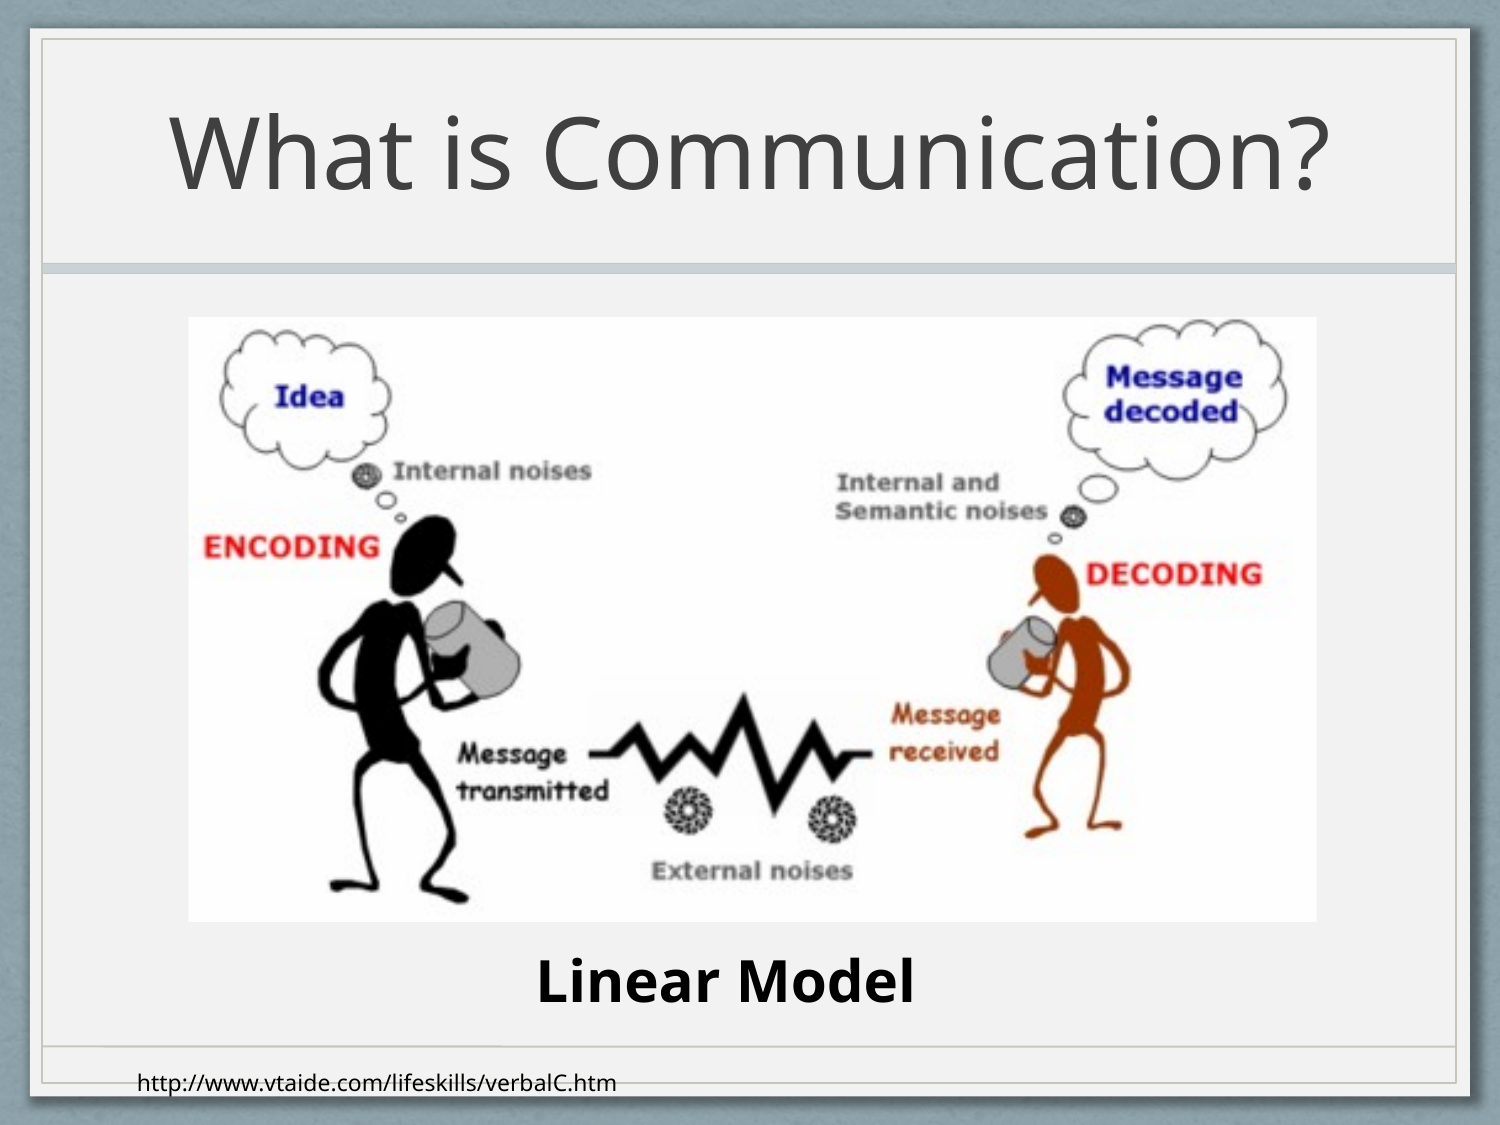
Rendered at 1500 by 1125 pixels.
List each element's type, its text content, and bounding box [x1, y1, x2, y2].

text_box Linear Model [520, 936, 931, 1022]
title What is Communication? [147, 40, 1353, 260]
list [187, 316, 1318, 922]
text_box http://www.vtaide.com/lifeskills/verbalC.htm [122, 1061, 633, 1104]
